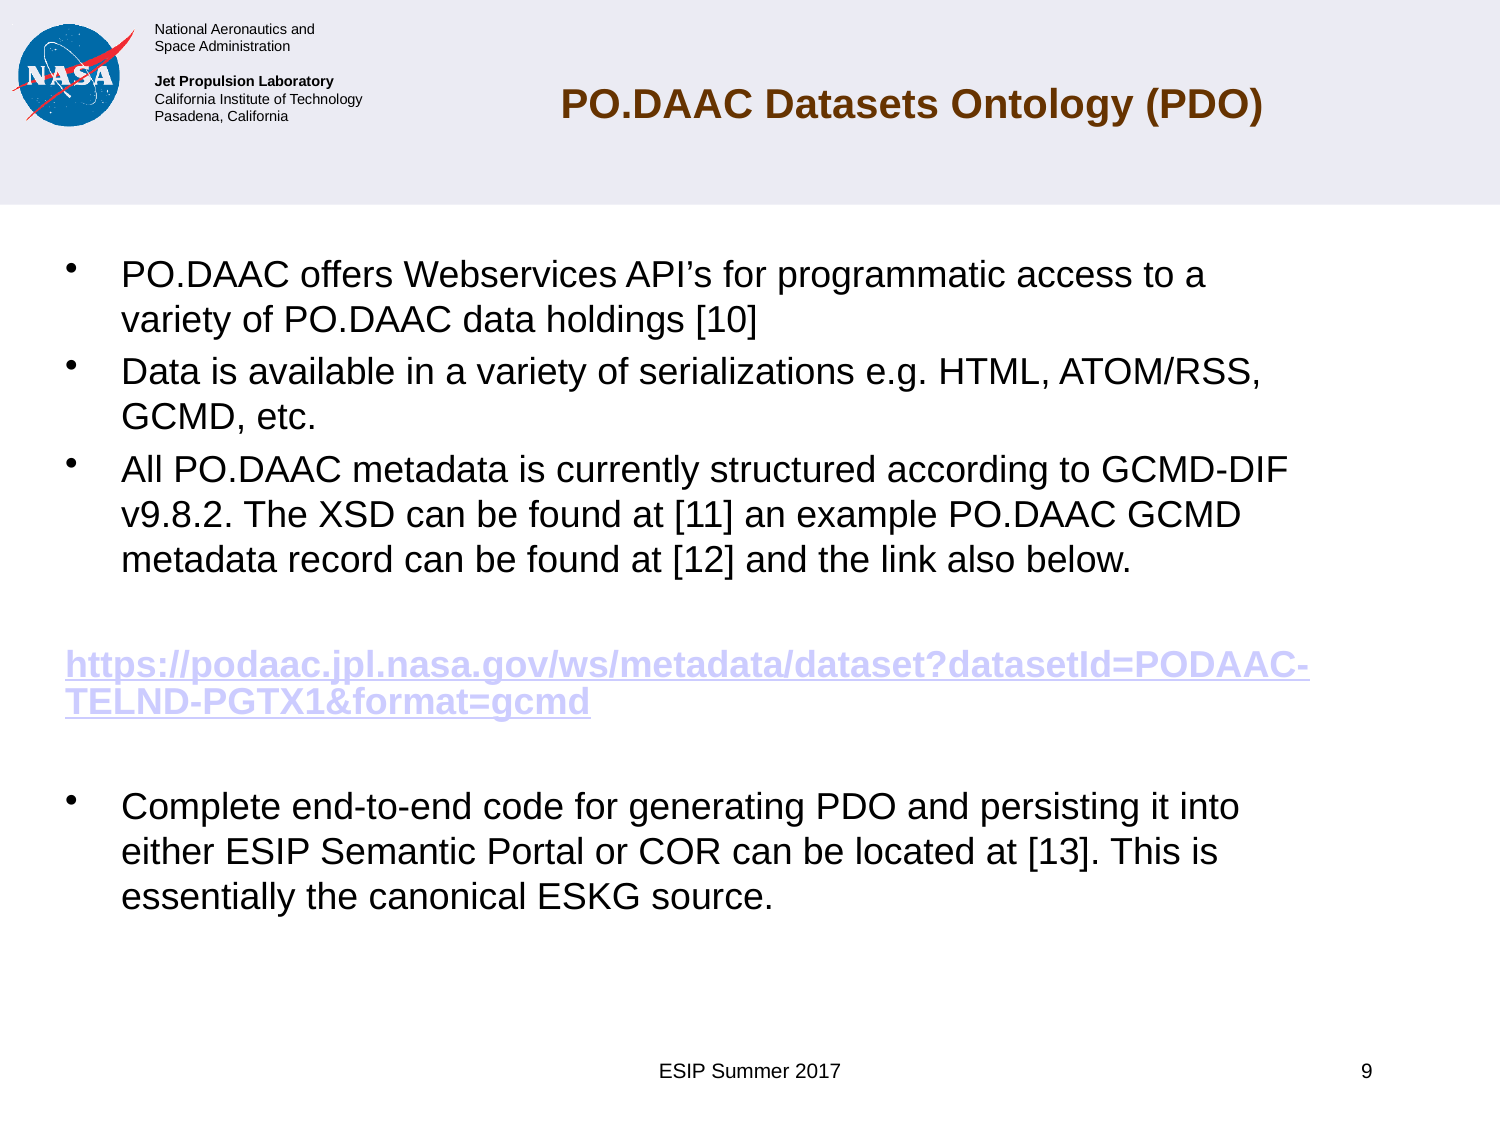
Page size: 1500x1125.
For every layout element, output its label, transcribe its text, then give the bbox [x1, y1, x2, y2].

title PO.DAAC Datasets Ontology (PDO) [337, 8, 1488, 197]
picture [12, 24, 139, 132]
slide_number 9 [1074, 1050, 1388, 1125]
footer ESIP Summer 2017 [512, 1050, 988, 1125]
list PO.DAAC offers Webservices API’s for programmatic access to a variety of PO.DAAC data holdings [10] Data is available in a variety of serializations e.g. HTML, ATOM/RSS, GCMD, etc. All PO.DAAC metadata is currently structured according to GCMD-DIF v9.8.2. The XSD can be found at [11] an example PO.DAAC GCMD metadata record can be found at [12] and the link also below. https://podaac.jpl.nasa.gov/ws/metadata/dataset?datasetId=PODAAC-TELND-PGTX1&format=gcmd Complete end-to-end code for generating PDO and persisting it into either ESIP Semantic Portal or COR can be located at [13]. This is essentially the canonical ESKG source. [50, 242, 1325, 1013]
